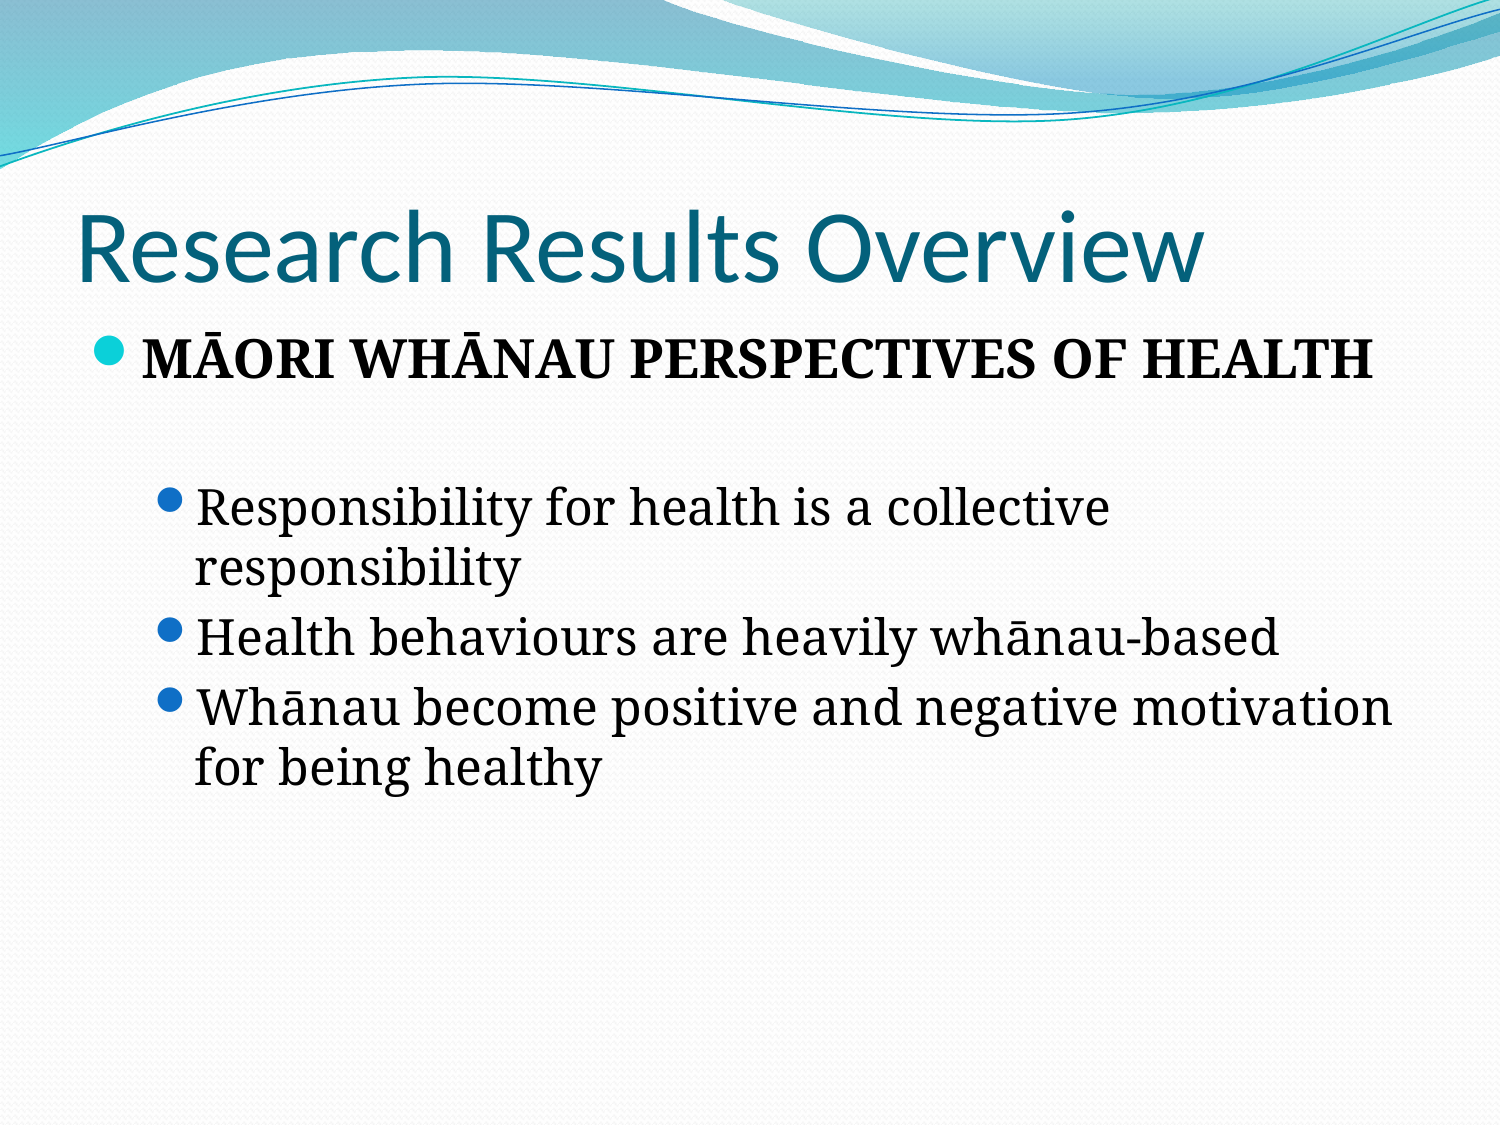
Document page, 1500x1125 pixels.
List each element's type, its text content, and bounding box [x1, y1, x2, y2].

title Research Results Overview [75, 115, 1425, 303]
list MĀORI WHĀNAU PERSPECTIVES OF HEALTH Responsibility for health is a collective responsibility Health behaviours are heavily whānau-based Whānau become positive and negative motivation for being healthy [75, 317, 1425, 1038]
